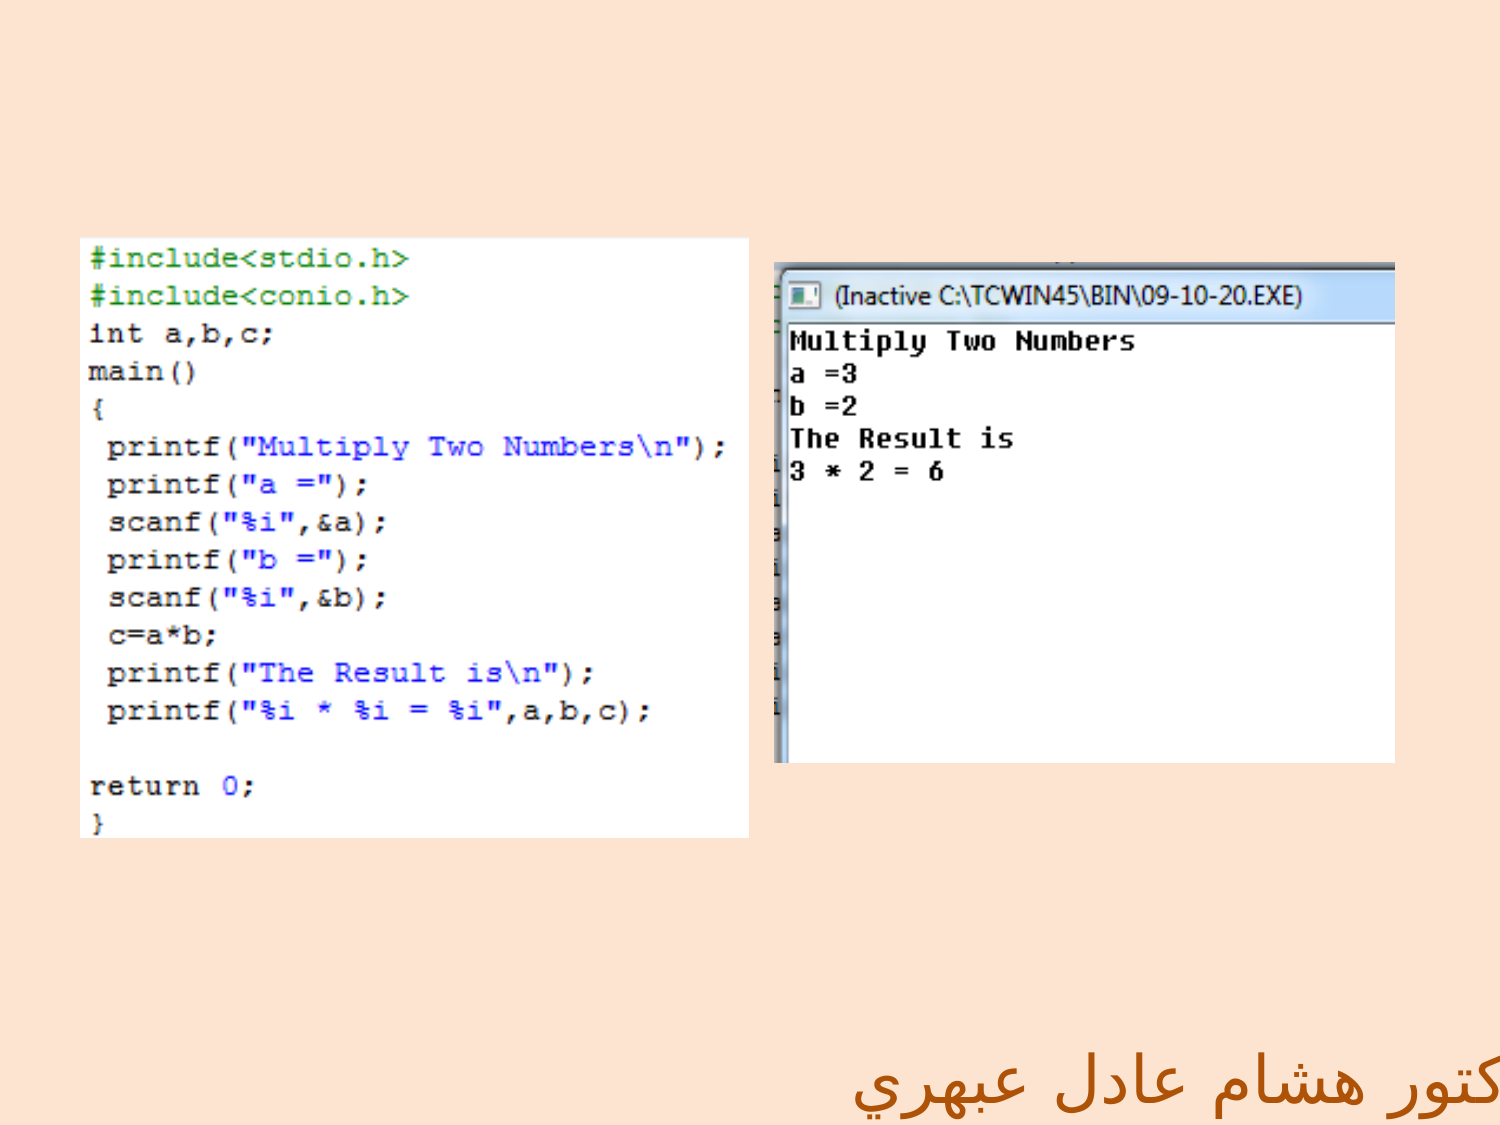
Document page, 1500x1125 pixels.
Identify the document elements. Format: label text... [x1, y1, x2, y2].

picture [80, 237, 749, 838]
text_box الدكتور هشام عادل عبهري [836, 1029, 1500, 1124]
text_box [0, 0, 1500, 1125]
picture [774, 262, 1395, 764]
